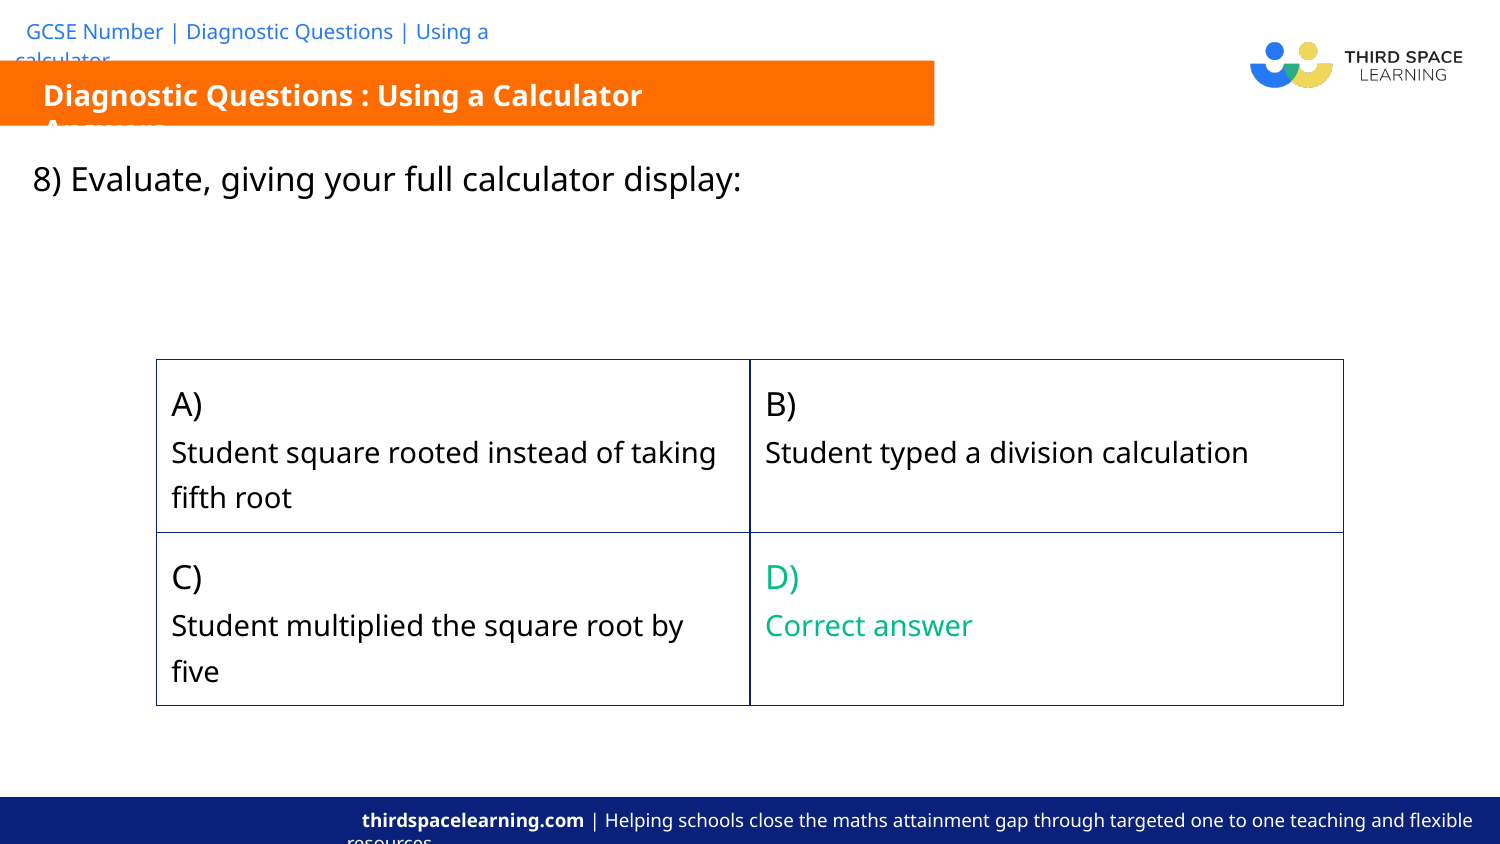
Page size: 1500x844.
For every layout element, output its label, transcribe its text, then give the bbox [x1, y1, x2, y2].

text_box Diagnostic Questions : Using a Calculator Answers [27, 61, 778, 162]
picture [1250, 33, 1465, 99]
